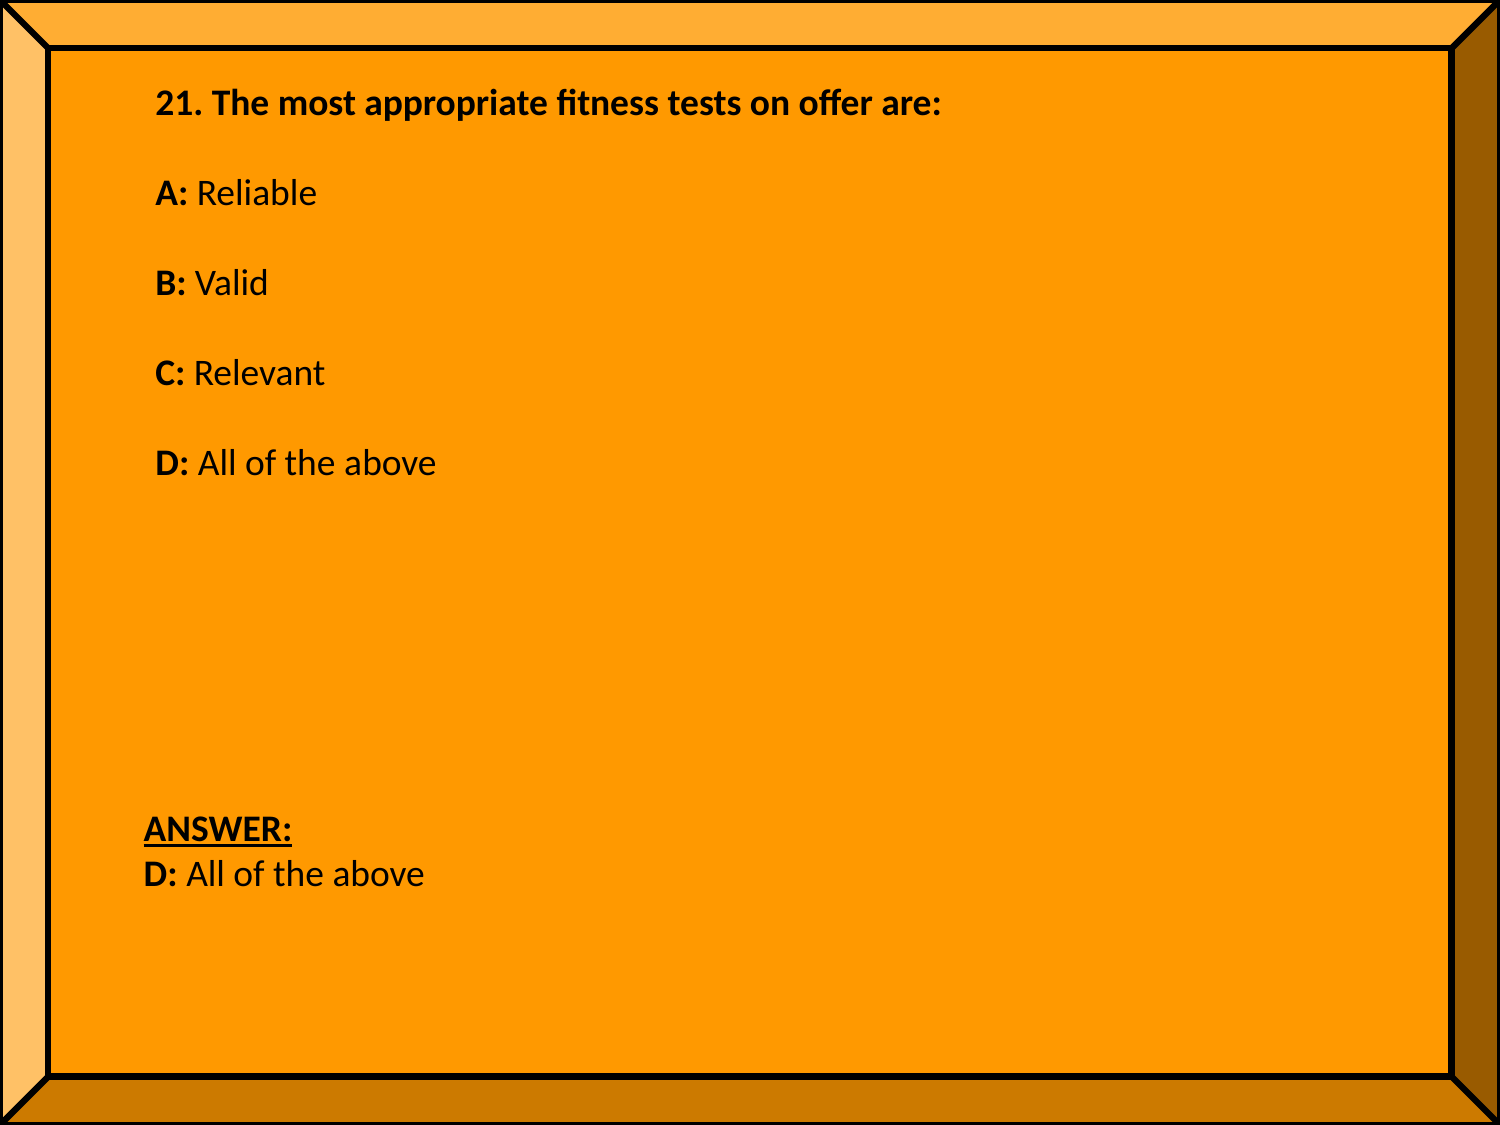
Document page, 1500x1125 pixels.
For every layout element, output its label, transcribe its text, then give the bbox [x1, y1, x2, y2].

text_box ANSWER: D: All of the above [128, 796, 1383, 947]
text_box 21. The most appropriate fitness tests on offer are: A: Reliable B: Valid C: Relevant D: All of the above [140, 70, 1371, 535]
